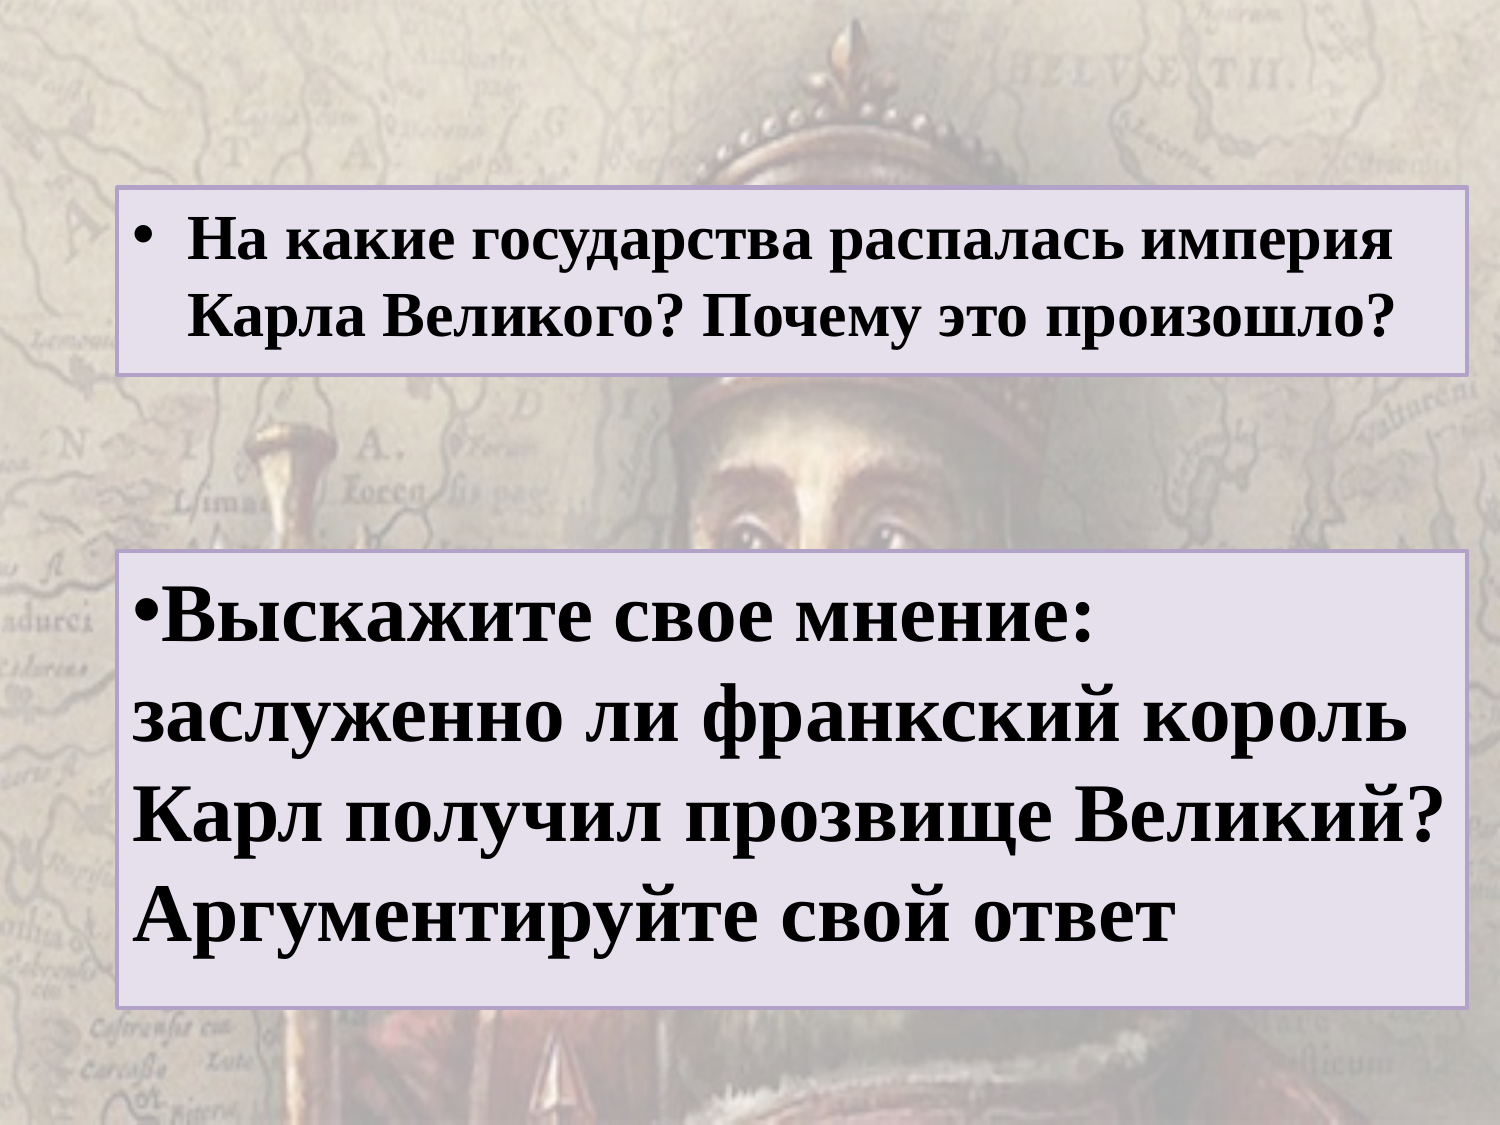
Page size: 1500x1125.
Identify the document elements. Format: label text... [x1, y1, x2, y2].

list На какие государства распалась империя Карла Великого? Почему это произошло? [117, 187, 1468, 375]
text_box Выскажите свое мнение: заслуженно ли франкский король Карл получил прозвище Великий? Аргументируйте свой ответ [117, 550, 1468, 1008]
